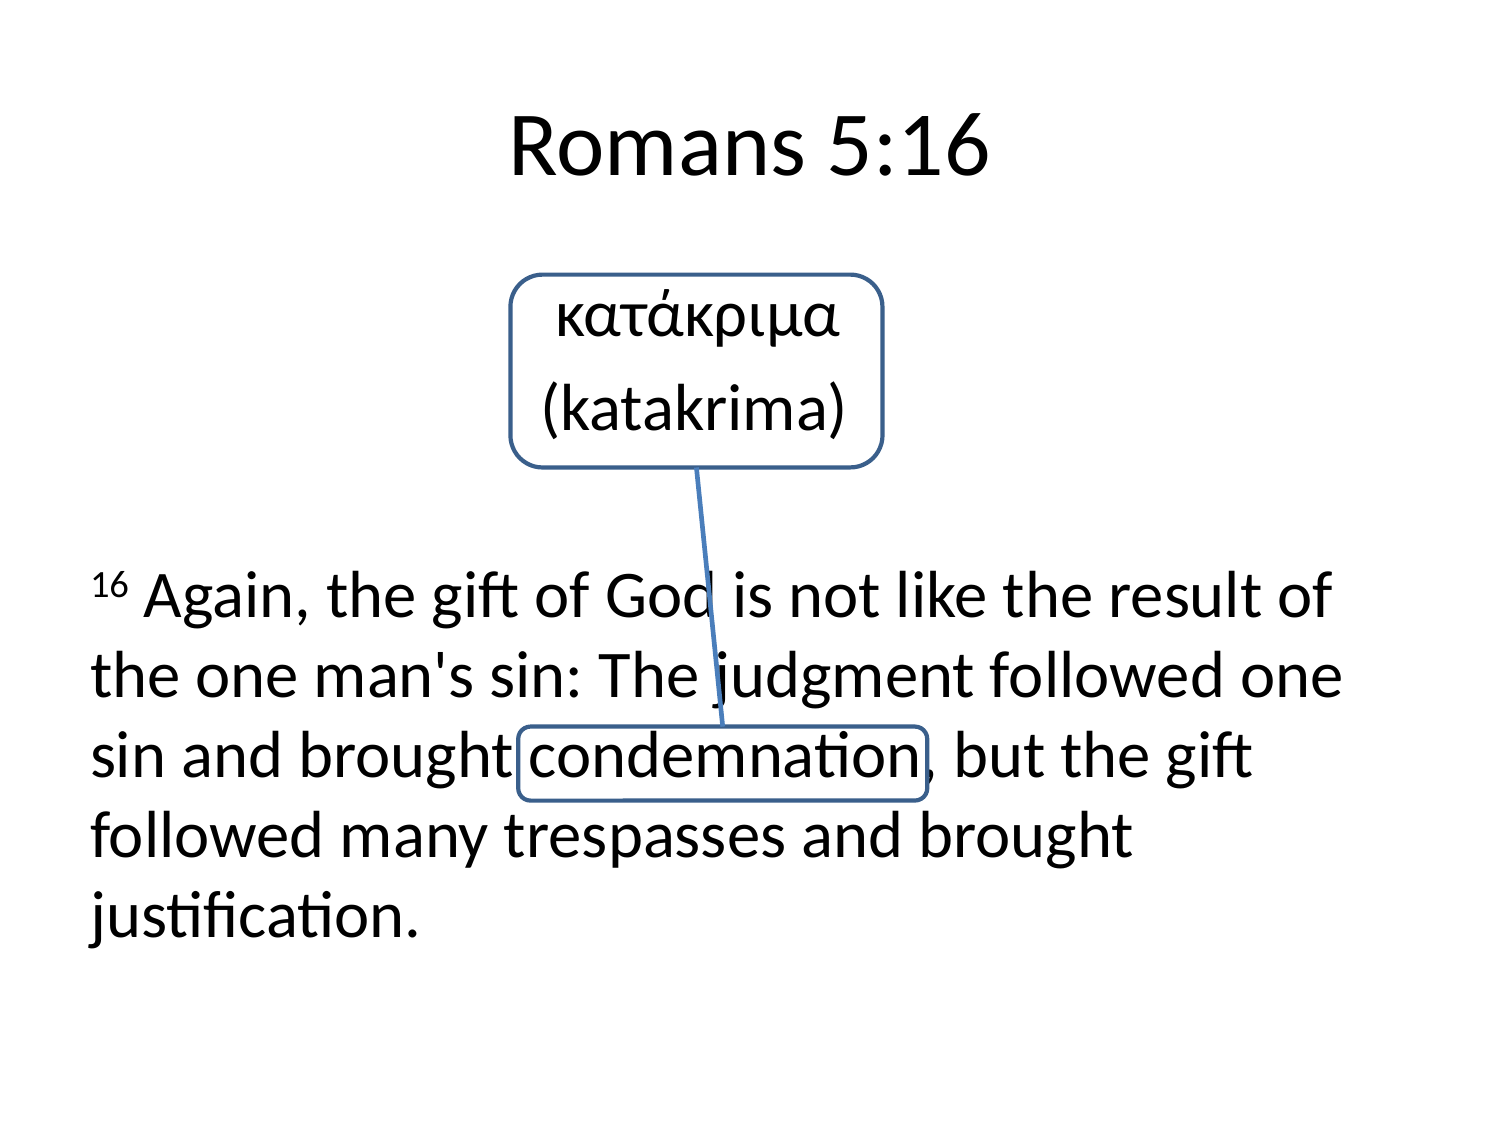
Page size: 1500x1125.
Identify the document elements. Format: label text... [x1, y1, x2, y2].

title Romans 5:16 [75, 45, 1425, 233]
list κατάκριμα (katakrima) 16 Again, the gift of God is not like the result of the one man's sin: The judgment followed one sin and brought condemnation, but the gift followed many trespasses and brought justification. [75, 262, 1425, 1005]
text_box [696, 467, 723, 727]
text_box [516, 724, 930, 803]
text_box [508, 272, 885, 470]
